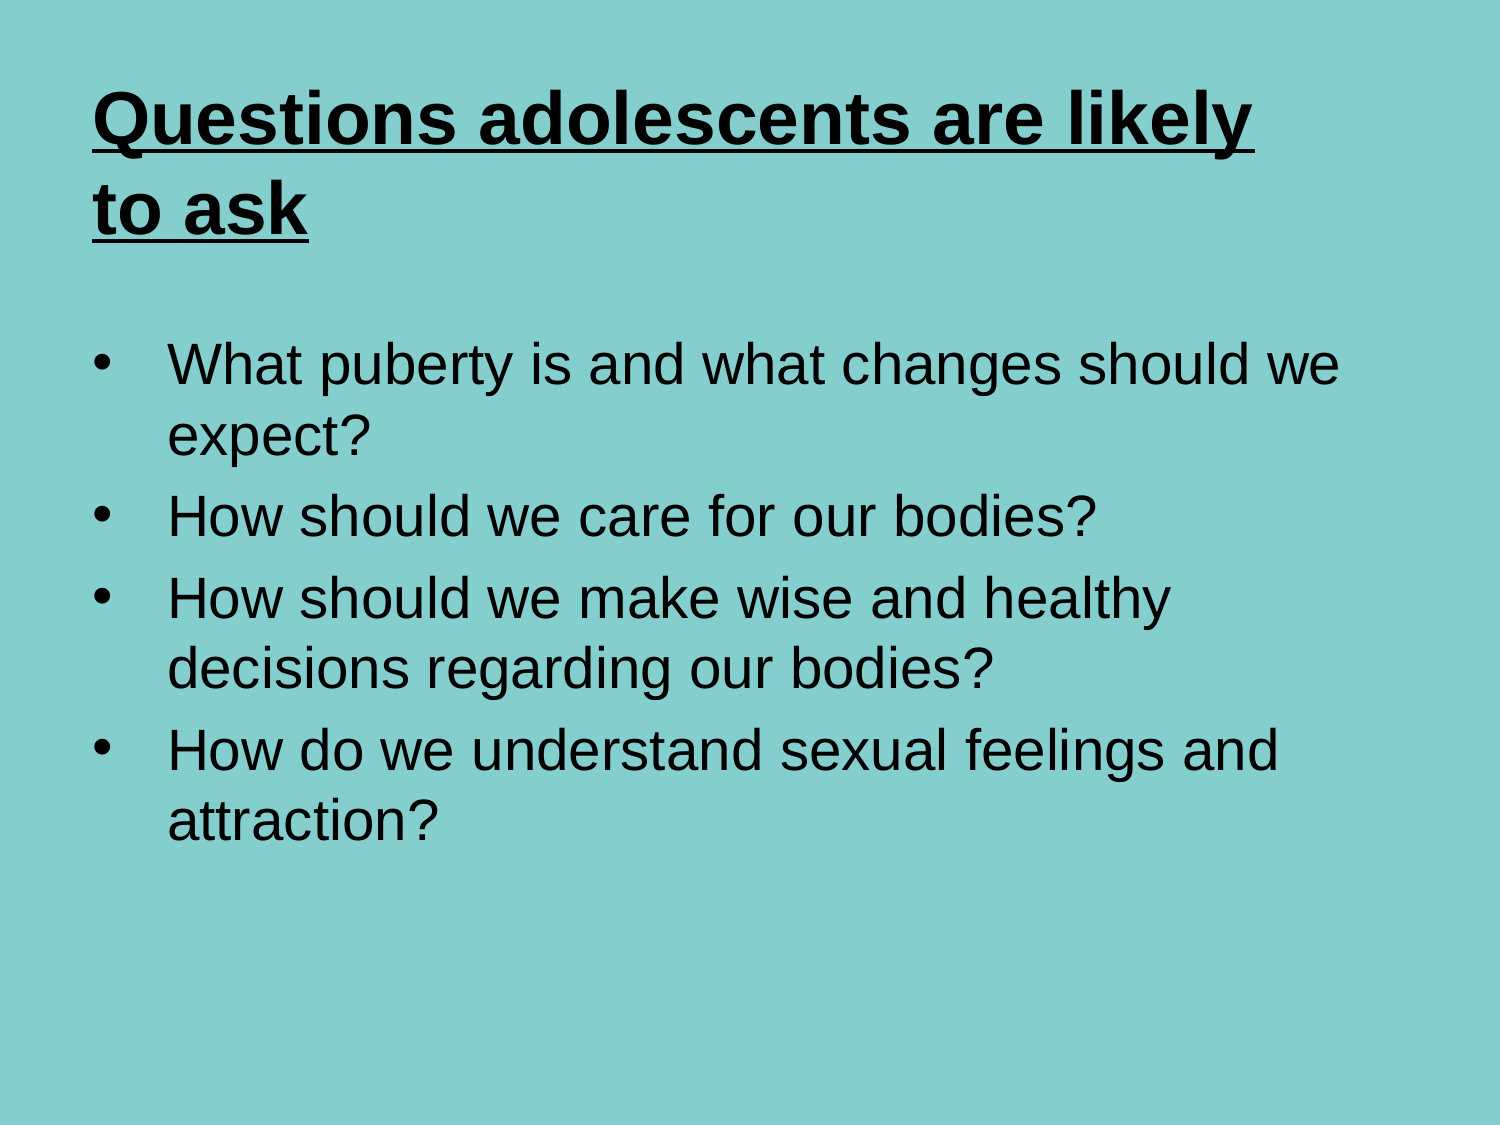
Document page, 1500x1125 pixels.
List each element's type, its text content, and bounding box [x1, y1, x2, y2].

list What puberty is and what changes should we expect? How should we care for our bodies? How should we make wise and healthy decisions regarding our bodies? How do we understand sexual feelings and attraction? [77, 237, 1440, 950]
title Questions adolescents are likely to ask [77, 62, 1300, 237]
